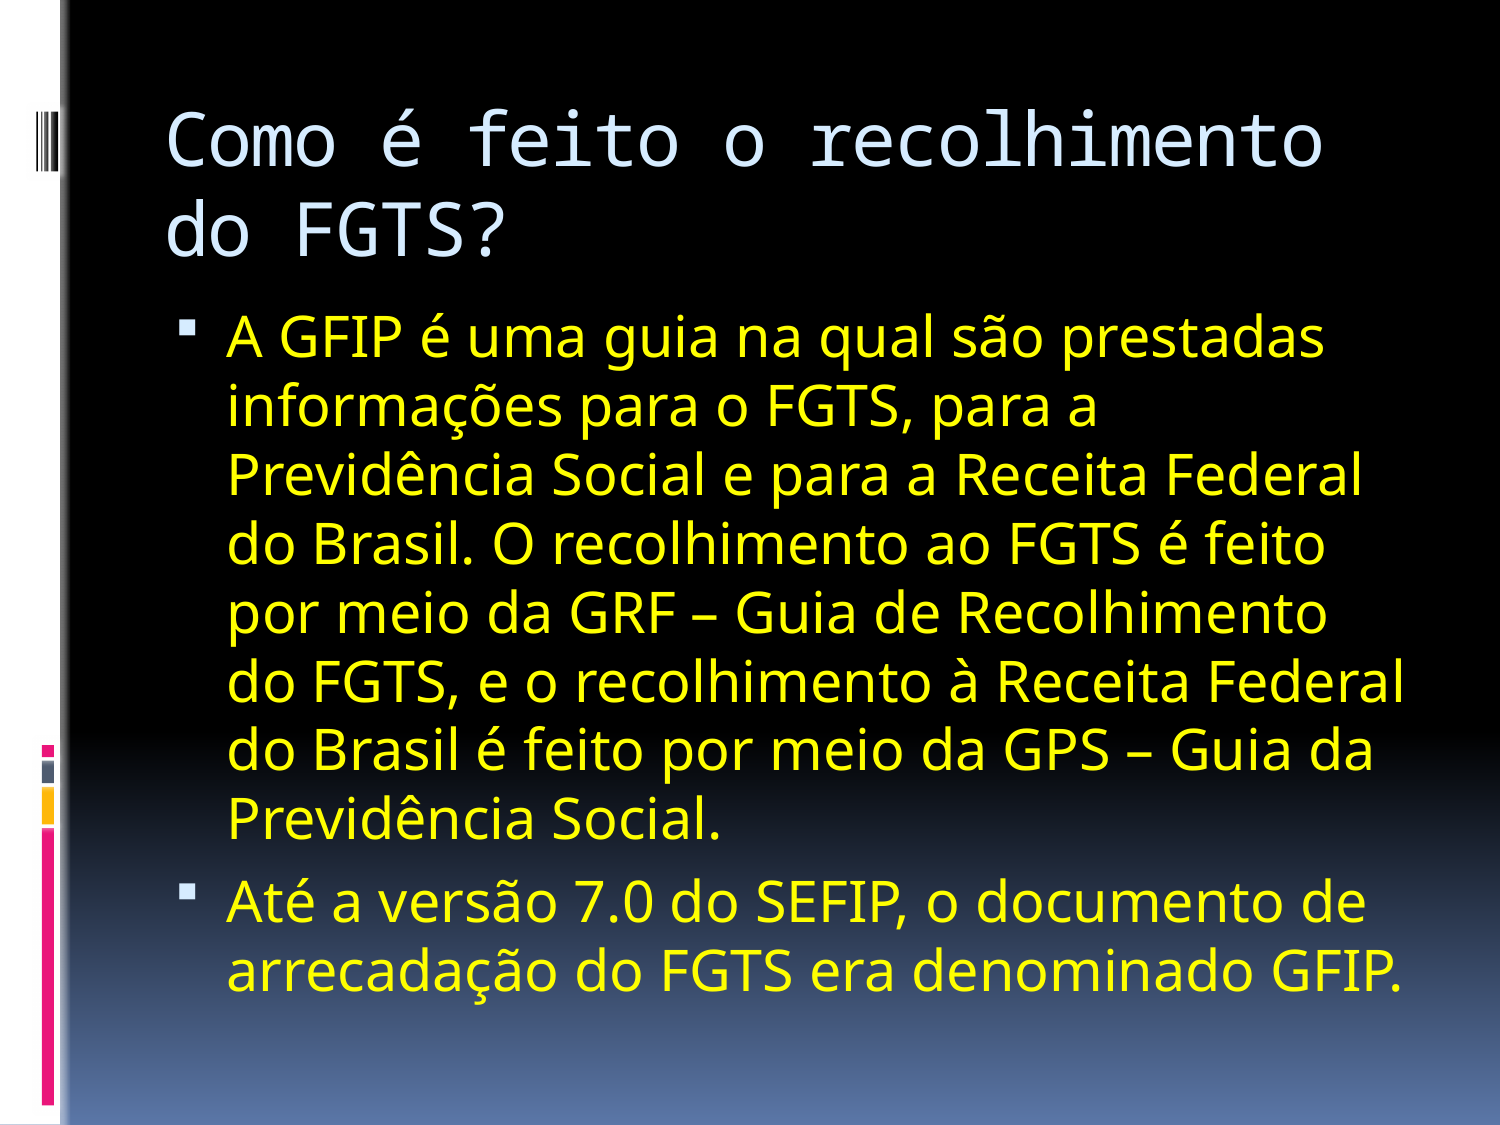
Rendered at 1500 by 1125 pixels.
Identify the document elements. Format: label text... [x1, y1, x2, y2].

list A GFIP é uma guia na qual são prestadas informações para o FGTS, para a Previdência Social e para a Receita Federal do Brasil. O recolhimento ao FGTS é feito por meio da GRF – Guia de Recolhimento do FGTS, e o recolhimento à Receita Federal do Brasil é feito por meio da GPS – Guia da Previdência Social. Até a versão 7.0 do SEFIP, o documento de arrecadação do FGTS era denominado GFIP. [150, 292, 1425, 1043]
title Como é feito o recolhimento do FGTS? [150, 83, 1425, 234]
